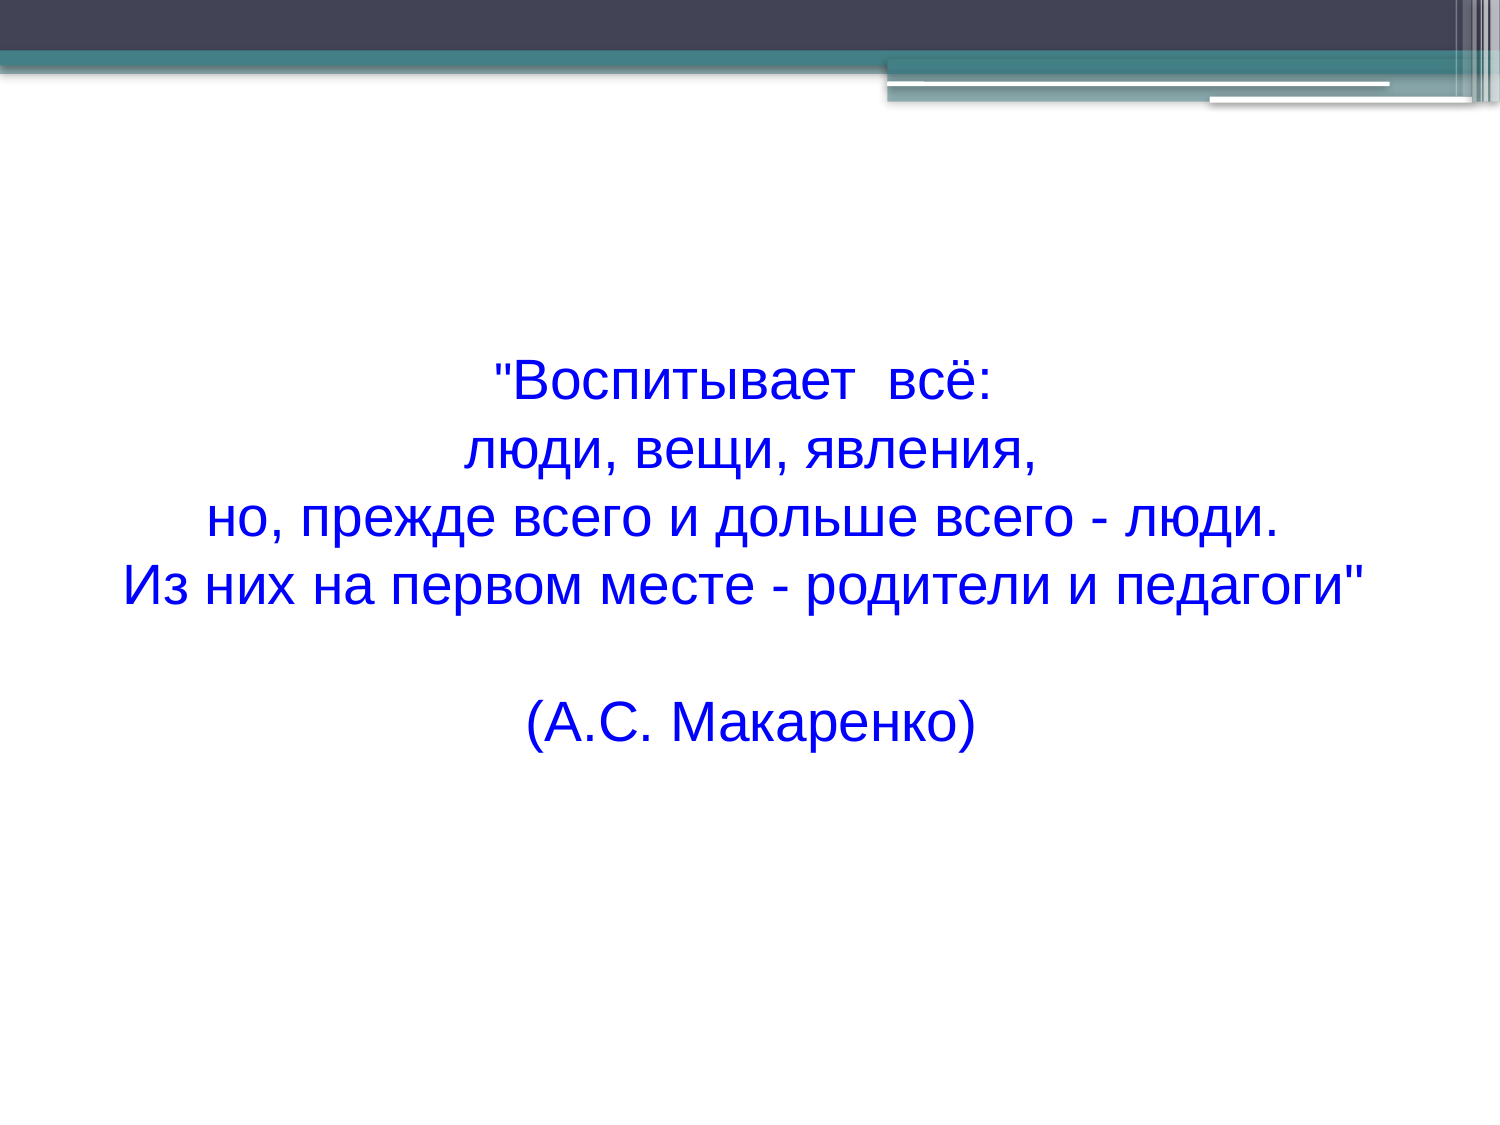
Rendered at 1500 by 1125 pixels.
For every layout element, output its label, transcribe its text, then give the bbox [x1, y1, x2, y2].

title "Воспитывает всё: люди, вещи, явления, но, прежде всего и дольше всего - люди. Из них на первом месте - родители и педагоги" (А.С. Макаренко) [76, 149, 1427, 1009]
